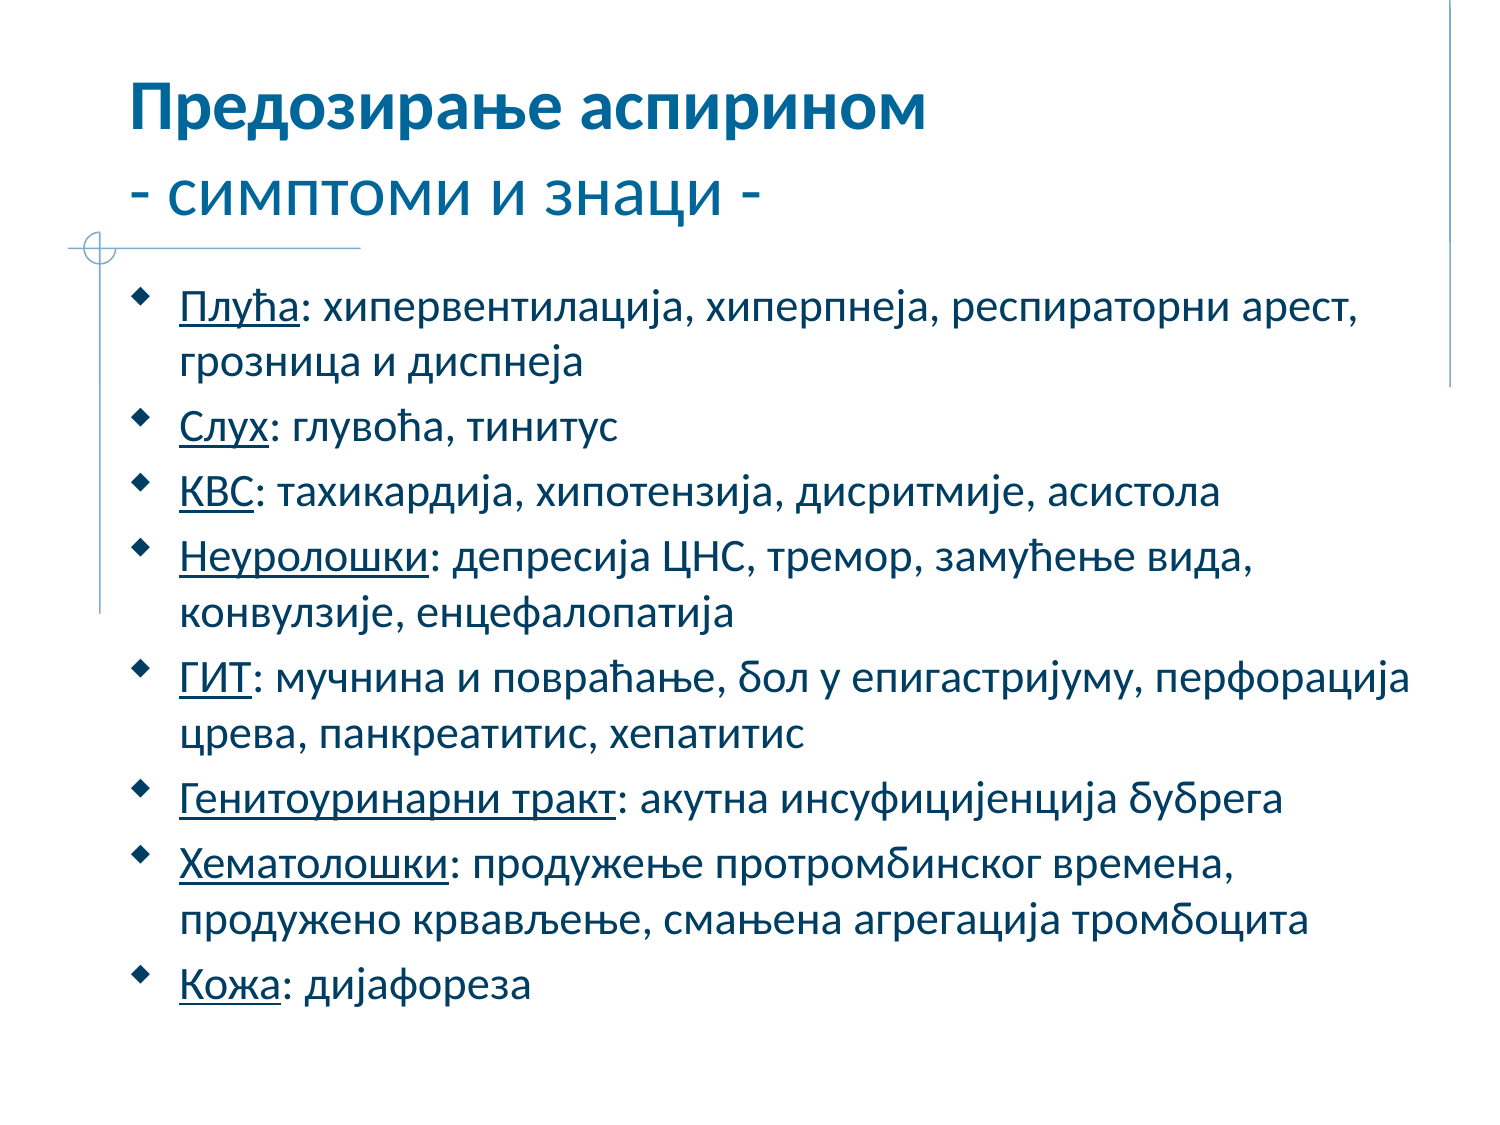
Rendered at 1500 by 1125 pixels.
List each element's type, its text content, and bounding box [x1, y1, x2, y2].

list Плућа: хипервентилација, хиперпнеја, респираторни арест, грозница и диспнеја Слух: глувоћа, тинитус КВС: тахикардија, хипотензија, дисритмије, асистола Неуролошки: депресија ЦНС, тремор, замућење вида, конвулзије, енцефалопатија ГИТ: мучнина и повраћање, бол у епигастријуму, перфорација црева, панкреатитис, хепатитис Генитоуринарни тракт: акутна инсуфицијенција бубрега Хематолошки: продужење протромбинског времена, продужено крвављење, смањена агрегација тромбоцита Кожа: дијафореза [111, 266, 1436, 1024]
title Предозирање аспирином - симптоми и знаци - [113, 49, 1436, 238]
